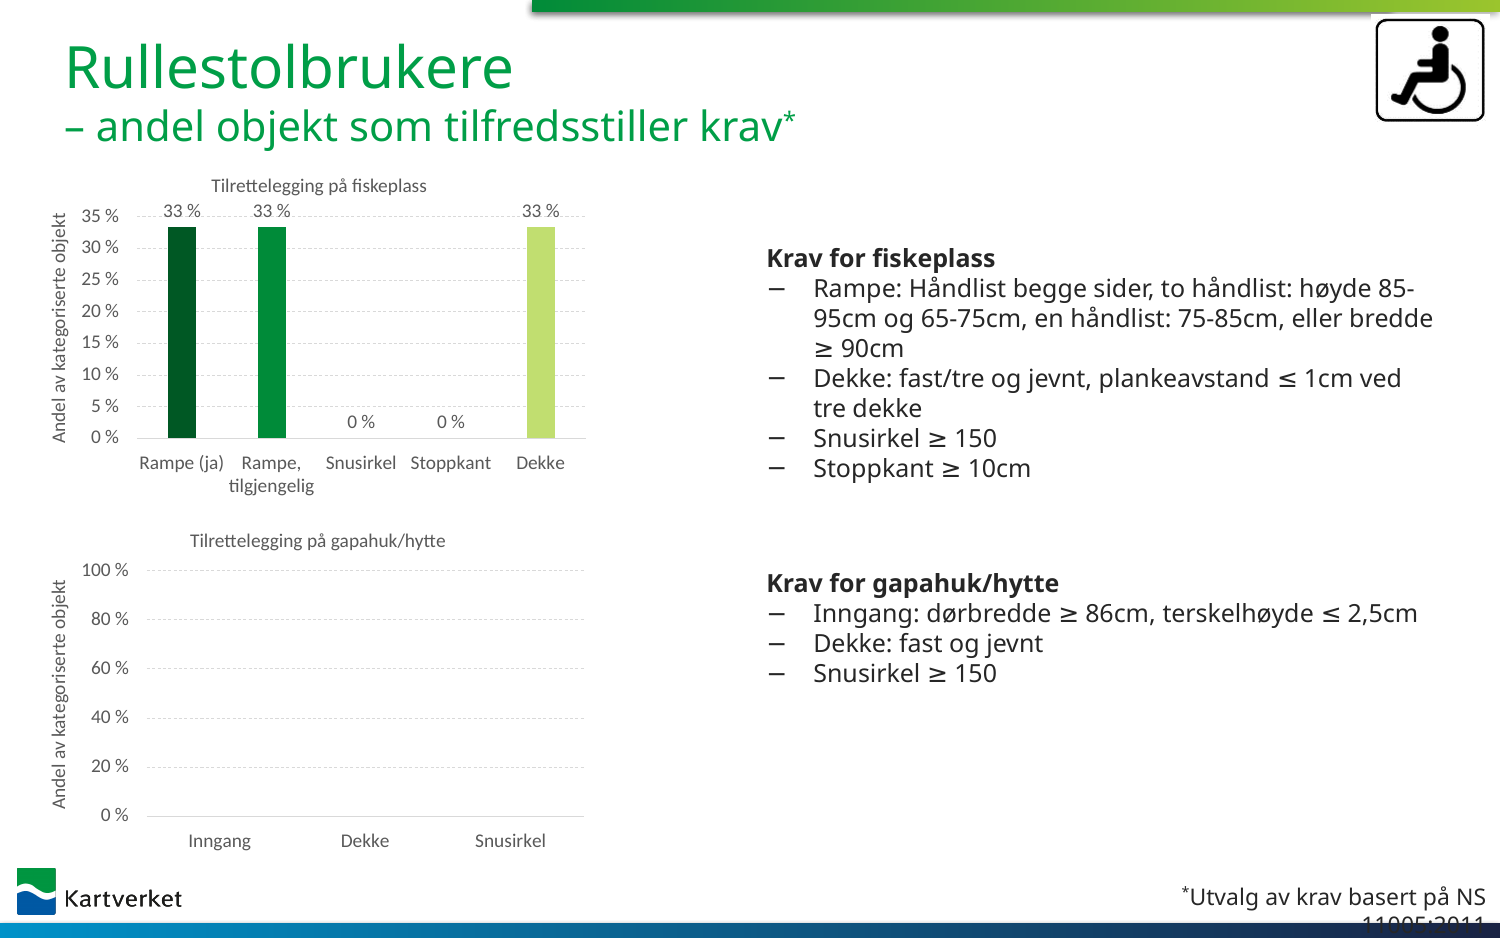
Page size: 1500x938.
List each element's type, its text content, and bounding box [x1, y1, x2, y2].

picture [1371, 13, 1491, 127]
text_box Rullestolbrukere – andel objekt som tilfredsstiller krav* [49, 29, 1431, 158]
text_box *Utvalg av krav basert på NS 11005:2011 [1068, 873, 1500, 938]
picture [41, 520, 595, 859]
picture [41, 166, 597, 505]
text_box Krav for gapahuk/hytte Inngang: dørbredde ≥ 86cm, terskelhøyde ≤ 2,5cm Dekke: fast og jevnt Snusirkel ≥ 150 [751, 560, 1452, 695]
text_box Krav for fiskeplass Rampe: Håndlist begge sider, to håndlist: høyde 85-95cm og 65-75cm, en håndlist: 75-85cm, eller bredde ≥ 90cm Dekke: fast/tre og jevnt, plankeavstand ≤ 1cm ved tre dekke Snusirkel ≥ 150 Stoppkant ≥ 10cm [751, 235, 1452, 490]
